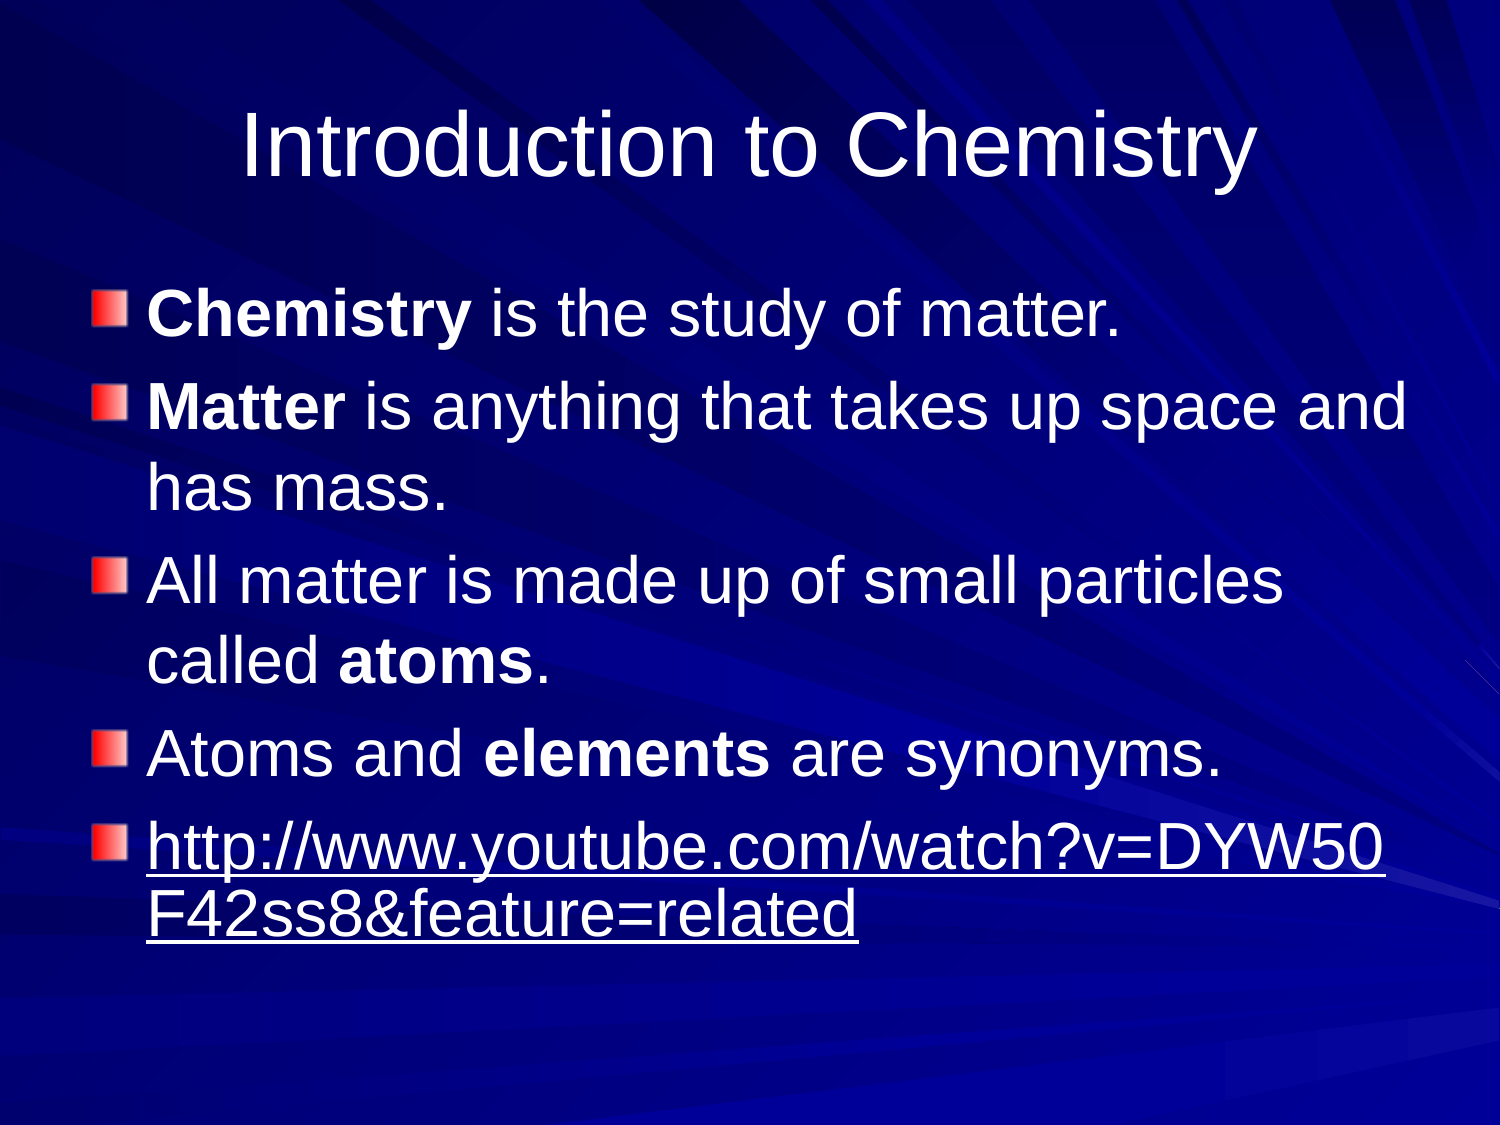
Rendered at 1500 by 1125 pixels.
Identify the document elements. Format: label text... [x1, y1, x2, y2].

picture [90, 288, 132, 331]
picture [90, 728, 132, 771]
picture [90, 555, 132, 598]
picture [90, 822, 132, 865]
list Chemistry is the study of matter. Matter is anything that takes up space and has mass. All matter is made up of small particles called atoms. Atoms and elements are synonyms. http://www.youtube.com/watch?v=DYW50F42ss8&feature=related [74, 262, 1426, 1006]
title Introduction to Chemistry [74, 45, 1426, 234]
picture [90, 382, 132, 425]
